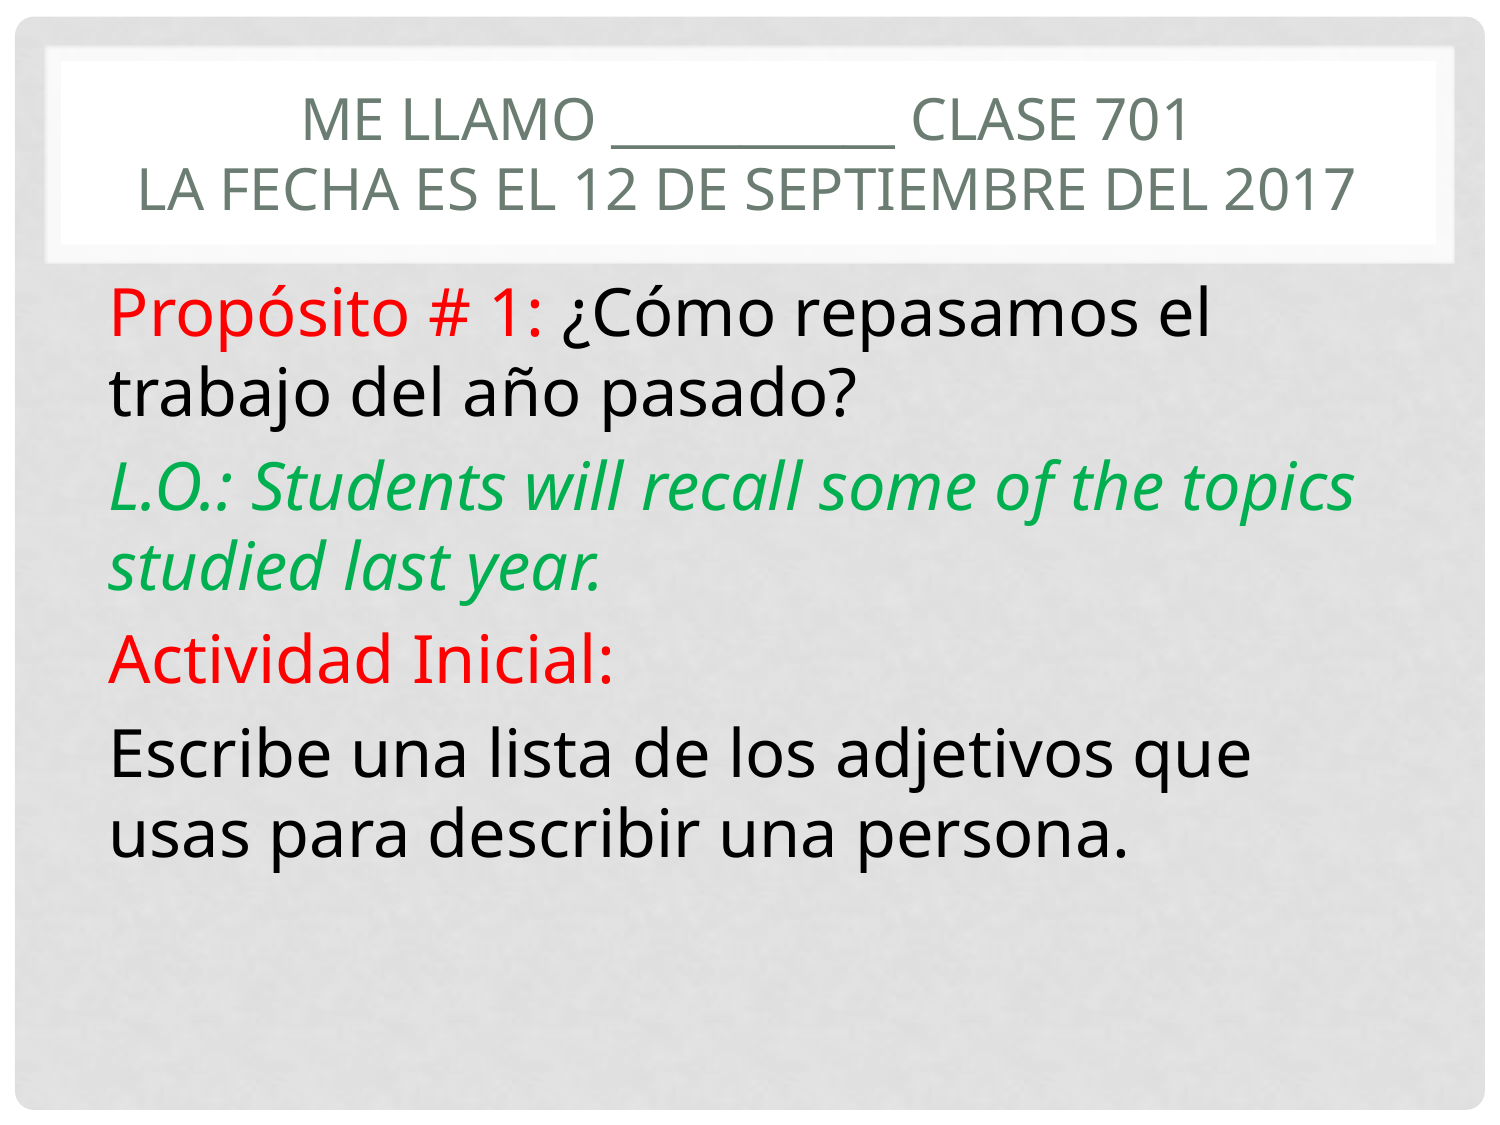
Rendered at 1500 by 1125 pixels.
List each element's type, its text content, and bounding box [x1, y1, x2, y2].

title Me llamo ___________ Clase 701 La fecha es el 12 de septiembre del 2017 [69, 66, 1425, 238]
list Propósito # 1: ¿Cómo repasamos el trabajo del año pasado? L.O.: Students will recall some of the topics studied last year. Actividad Inicial: Escribe una lista de los adjetivos que usas para describir una persona. [75, 262, 1425, 980]
